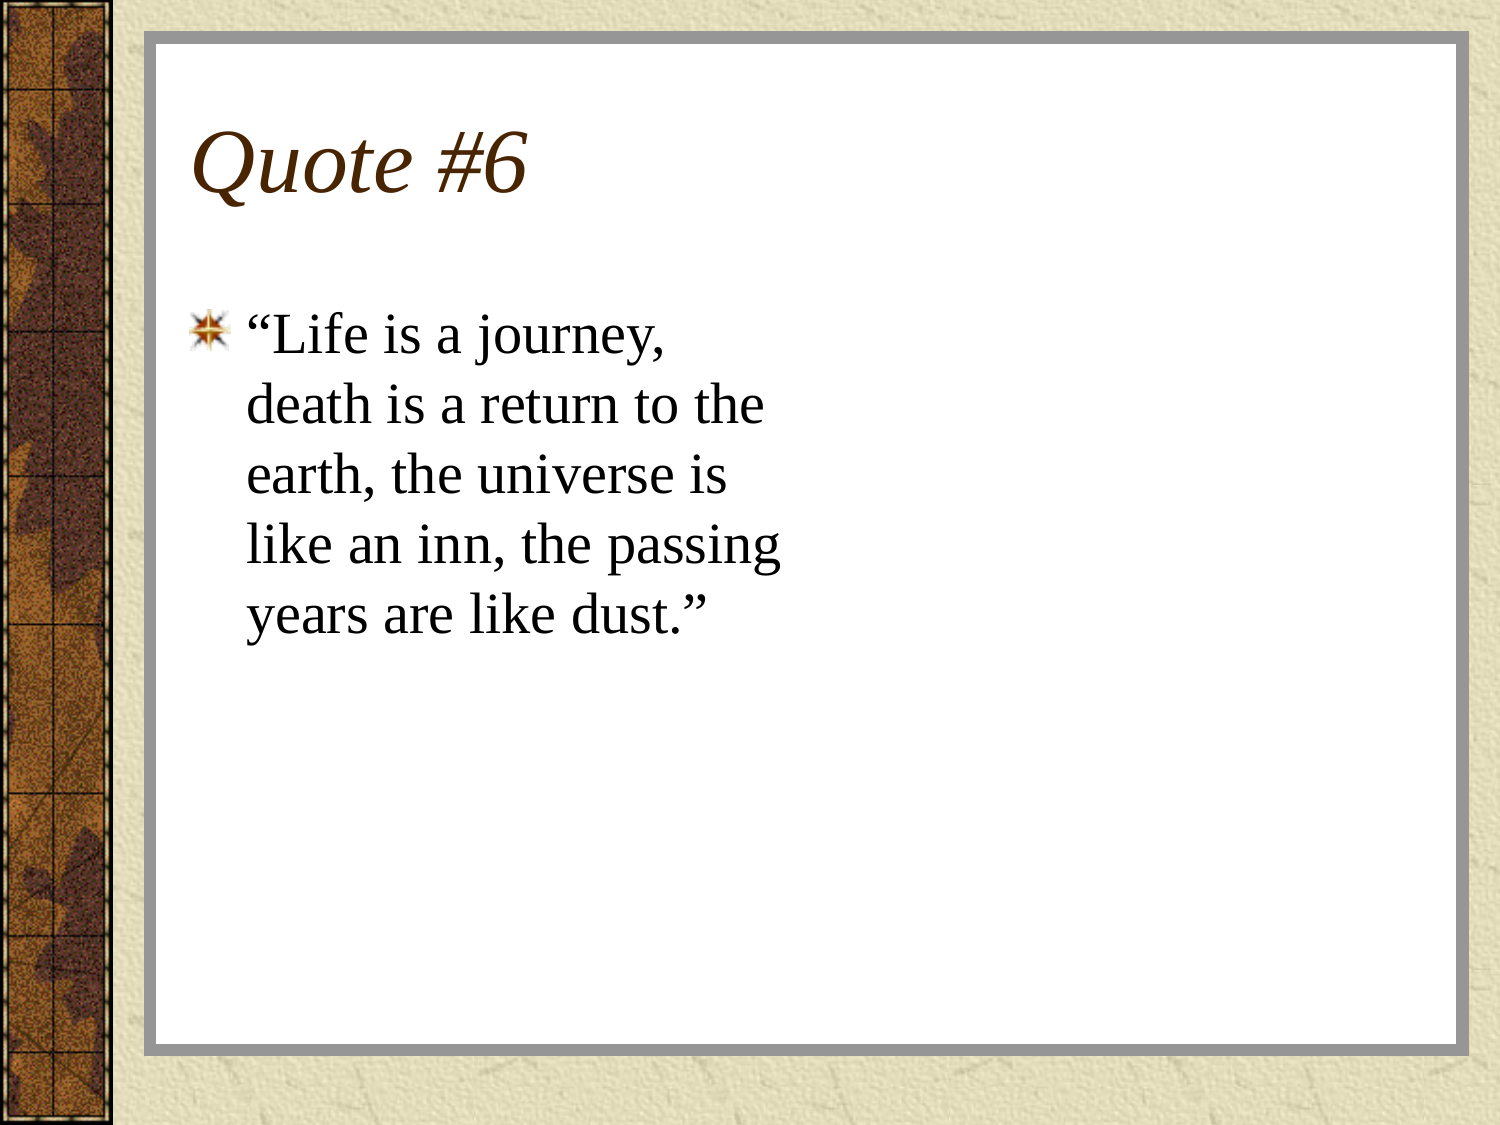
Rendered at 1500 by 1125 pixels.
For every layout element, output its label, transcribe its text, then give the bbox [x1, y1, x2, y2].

picture [0, 0, 1500, 1125]
title Quote #6 [174, 62, 1450, 250]
list “Life is a journey, death is a return to the earth, the universe is like an inn, the passing years are like dust.” [174, 287, 800, 963]
